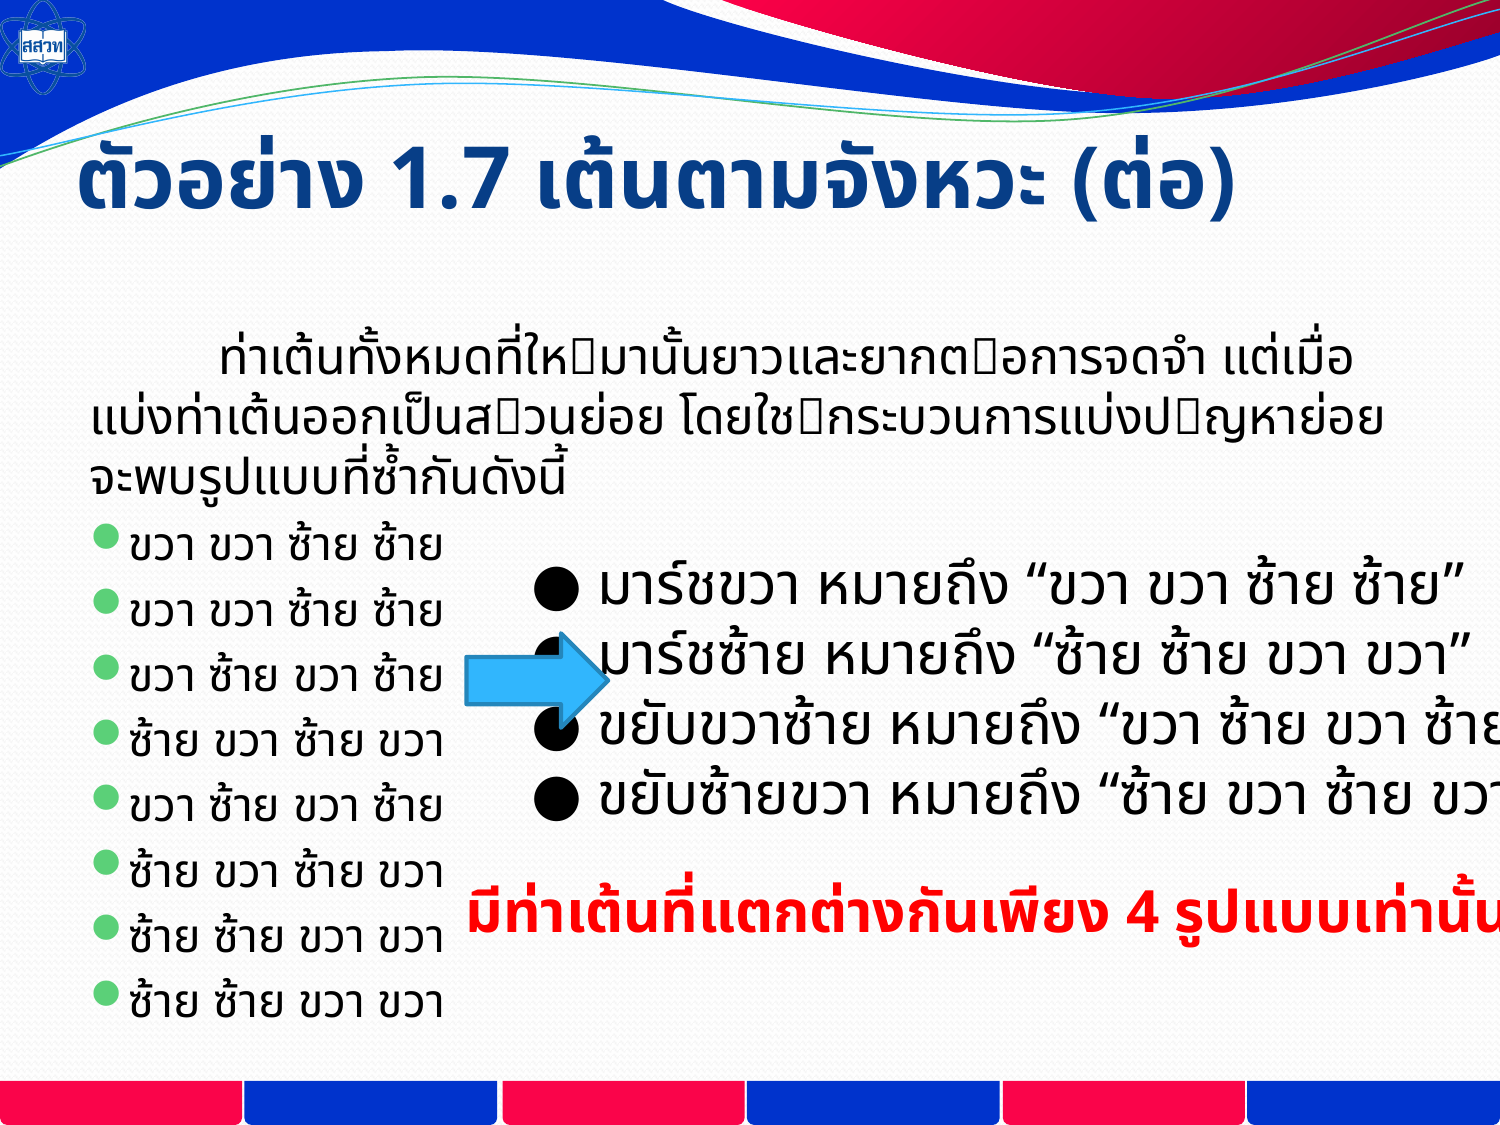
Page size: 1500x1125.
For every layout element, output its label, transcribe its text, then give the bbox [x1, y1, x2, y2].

list ท่าเต้นทั้งหมดที่ใหมานั้นยาวและยากตอการจดจำ แต่เมื่อแบ่งท่าเต้นออกเป็นสวนย่อย โดยใชกระบวนการแบ่งปญหาย่อย จะพบรูปแบบที่ซ้ำกันดังนี้ ขวา ขวา ซ้าย ซ้าย ขวา ขวา ซ้าย ซ้าย ขวา ซ้าย ขวา ซ้าย ซ้าย ขวา ซ้าย ขวา ขวา ซ้าย ขวา ซ้าย ซ้าย ขวา ซ้าย ขวา ซ้าย ซ้าย ขวา ขวา ซ้าย ซ้าย ขวา ขวา [75, 317, 1425, 1038]
picture [0, 0, 86, 95]
text_box [464, 631, 611, 730]
text_box มีท่าเต้นที่แตกต่างกันเพียง 4 รูปแบบเท่านั้น [450, 866, 1500, 952]
text_box ● มาร์ชขวา หมายถึง “ขวา ขวา ซ้าย ซ้าย” ● มาร์ชซ้าย หมายถึง “ซ้าย ซ้าย ขวา ขวา” ● ขยับขวาซ้าย หมายถึง “ขวา ซ้าย ขวา ซ้าย” ● ขยับซ้ายขวา หมายถึง “ซ้าย ขวา ซ้าย ขวา” [516, 538, 1500, 834]
title ตัวอย่าง 1.7 เต้นตามจังหวะ (ต่อ) [75, 115, 1425, 303]
